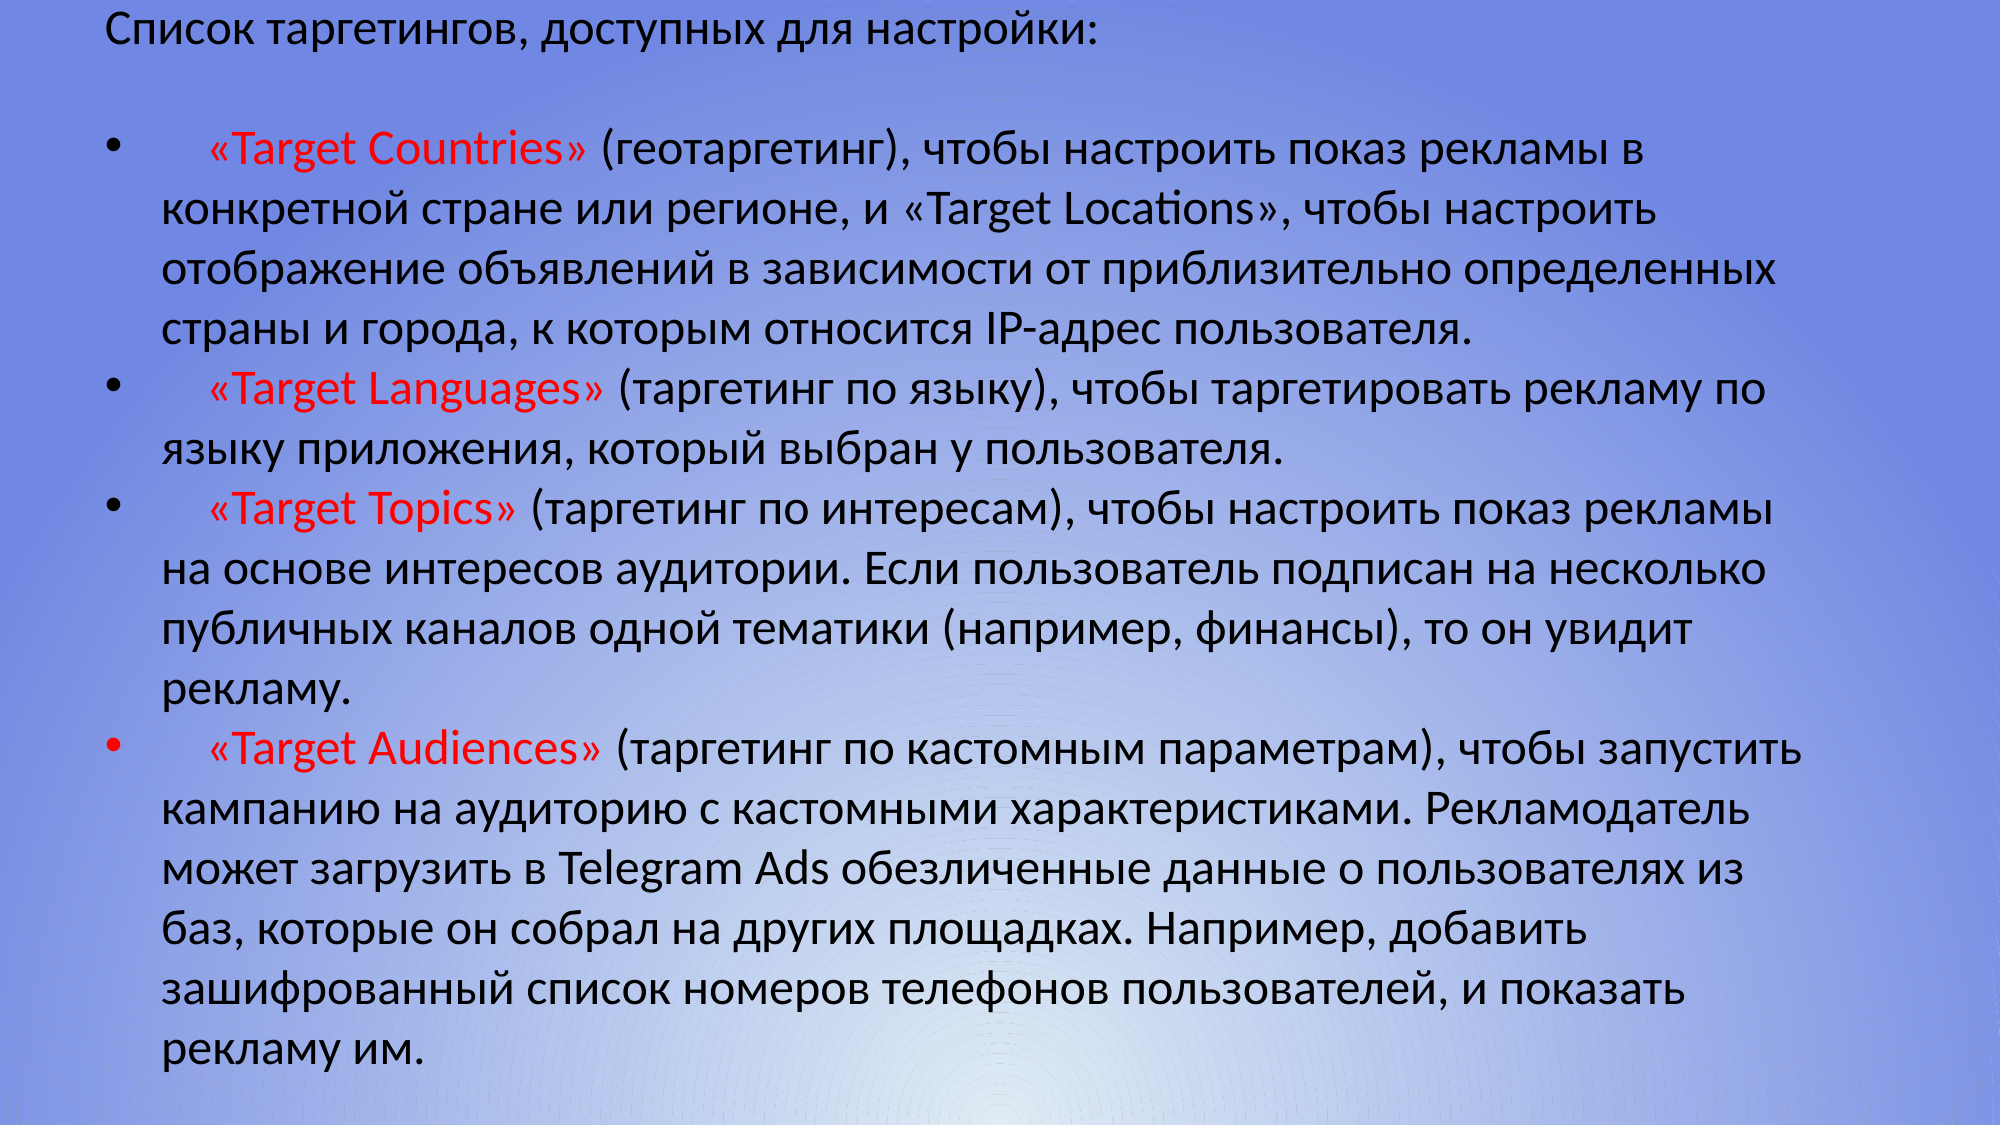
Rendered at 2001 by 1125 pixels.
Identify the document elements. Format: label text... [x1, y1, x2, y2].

text_box Список таргетингов, доступных для настройки: «Target Сountries» (геотаргетинг), чтобы настроить показ рекламы в конкретной стране или регионе, и «Target Locations», чтобы настроить отображение объявлений в зависимости от приблизительно определенных страны и города, к которым относится IP-адрес пользователя. «Target Languages» (таргетинг по языку), чтобы таргетировать рекламу по языку приложения, который выбран у пользователя. «Target Topics» (таргетинг по интересам), чтобы настроить показ рекламы на основе интересов аудитории. Если пользователь подписан на несколько публичных каналов одной тематики (например, финансы), то он увидит рекламу. «Target Audiences» (таргетинг по кастомным параметрам), чтобы запустить кампанию на аудиторию с кастомными характеристиками. Рекламодатель может загрузить в Telegram Ads обезличенные данные о пользователях из баз, которые он собрал на других площадках. Например, добавить зашифрованный список номеров телефонов пользователей, и показать рекламу им. [90, 0, 1851, 1082]
